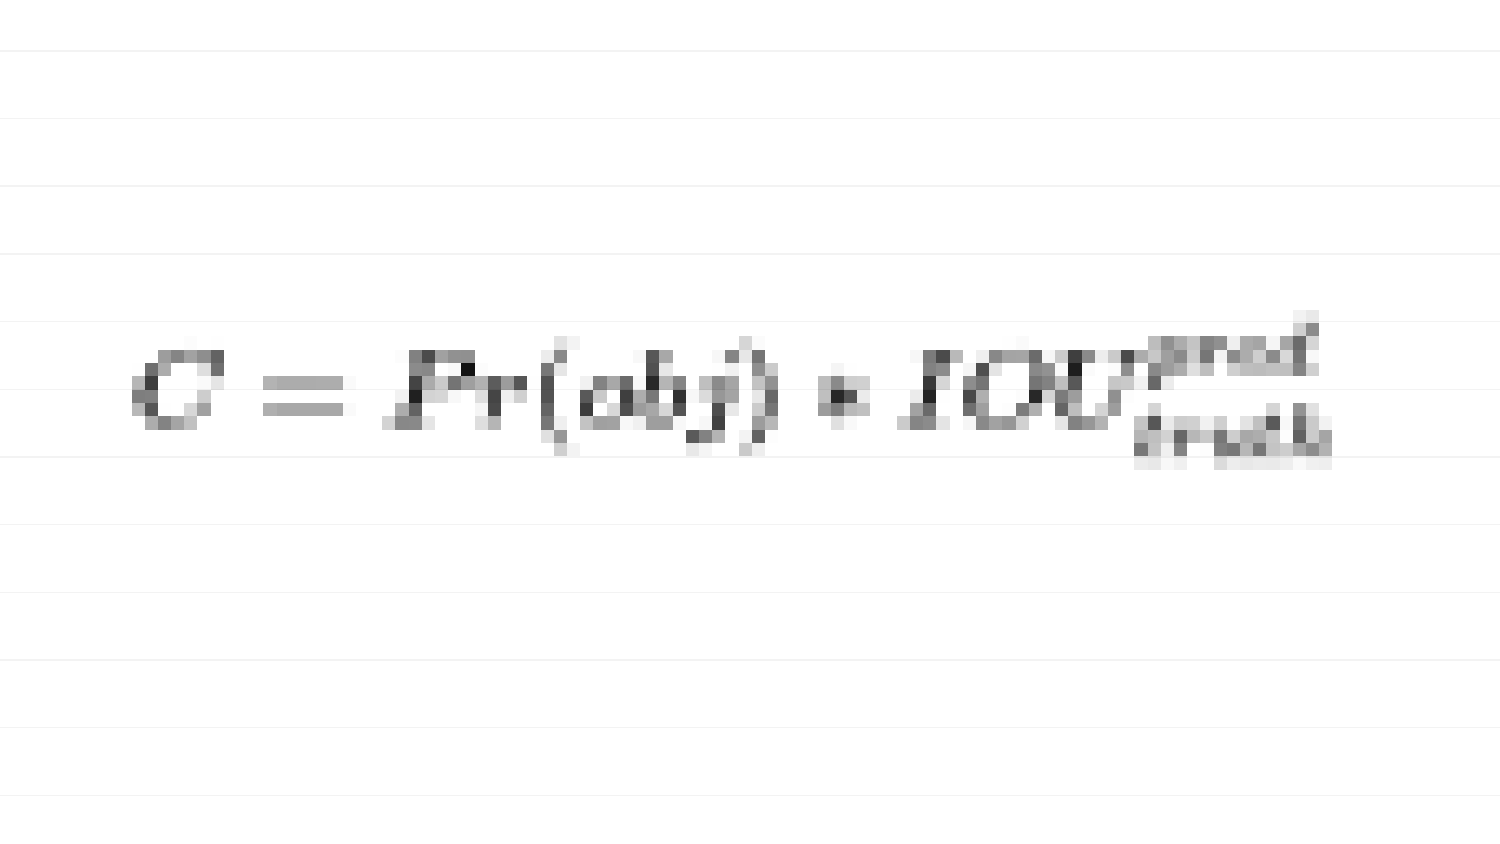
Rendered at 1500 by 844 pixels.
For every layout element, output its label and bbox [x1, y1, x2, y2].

picture [131, 310, 1346, 470]
